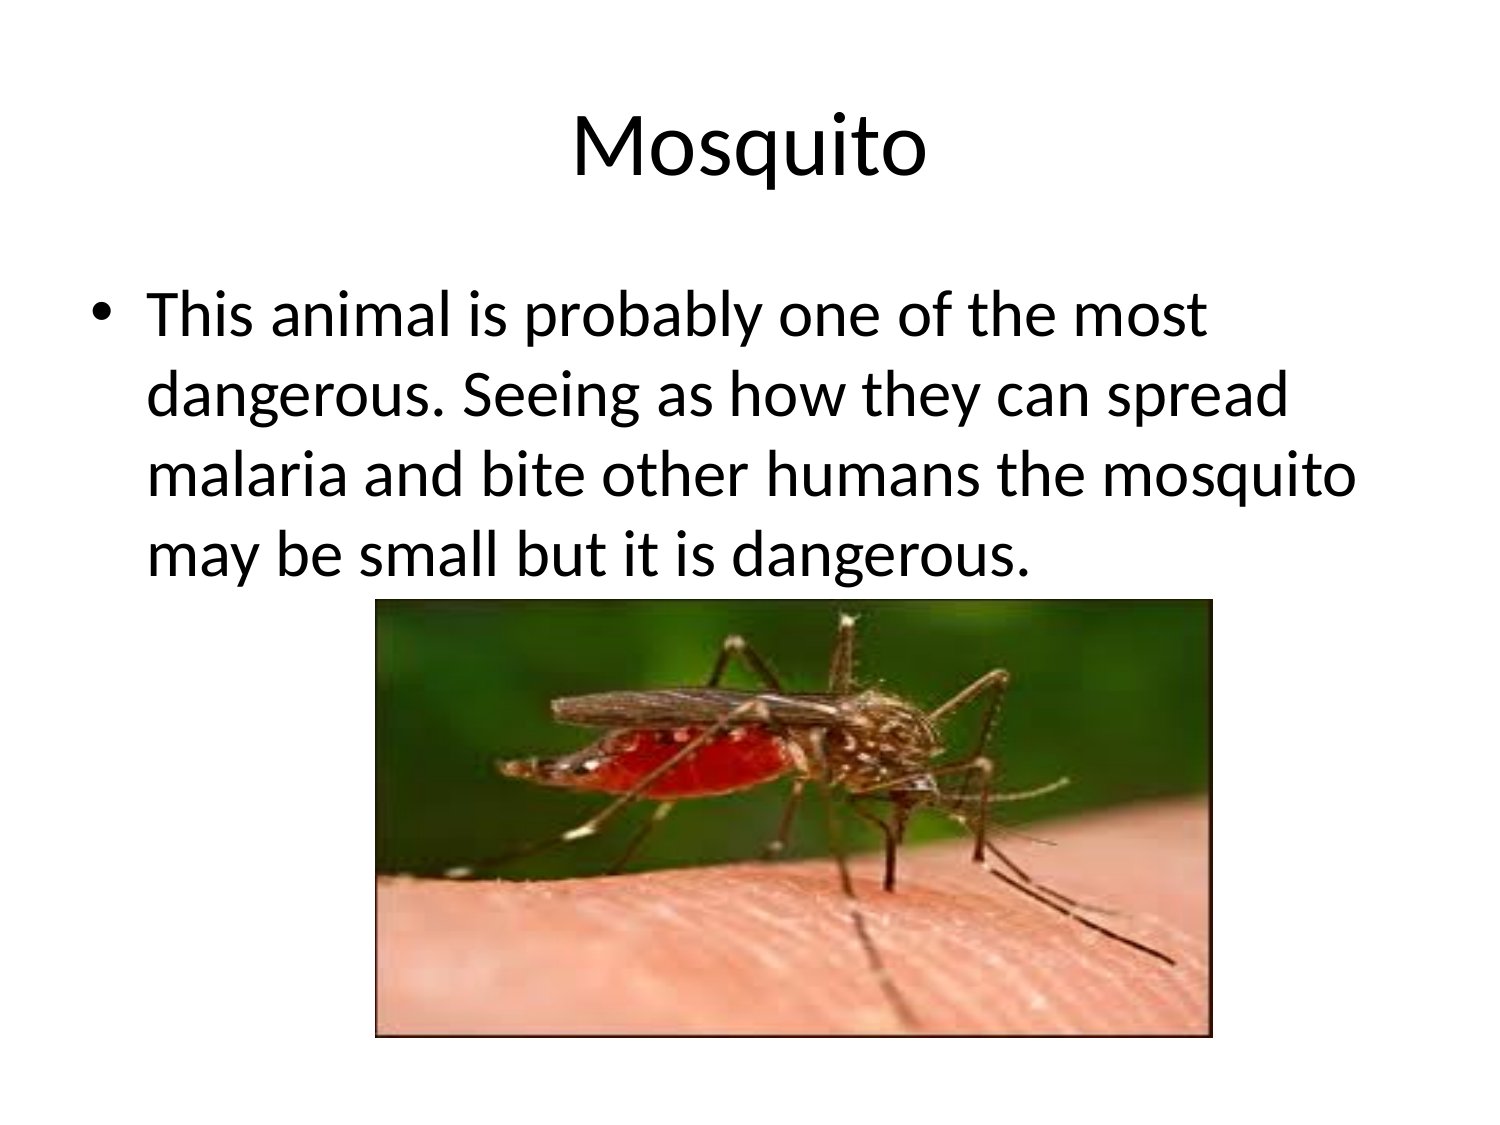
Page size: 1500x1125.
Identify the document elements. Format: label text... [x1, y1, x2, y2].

picture [374, 599, 1213, 1038]
list This animal is probably one of the most dangerous. Seeing as how they can spread malaria and bite other humans the mosquito may be small but it is dangerous. [75, 262, 1425, 1005]
title Mosquito [75, 45, 1425, 233]
